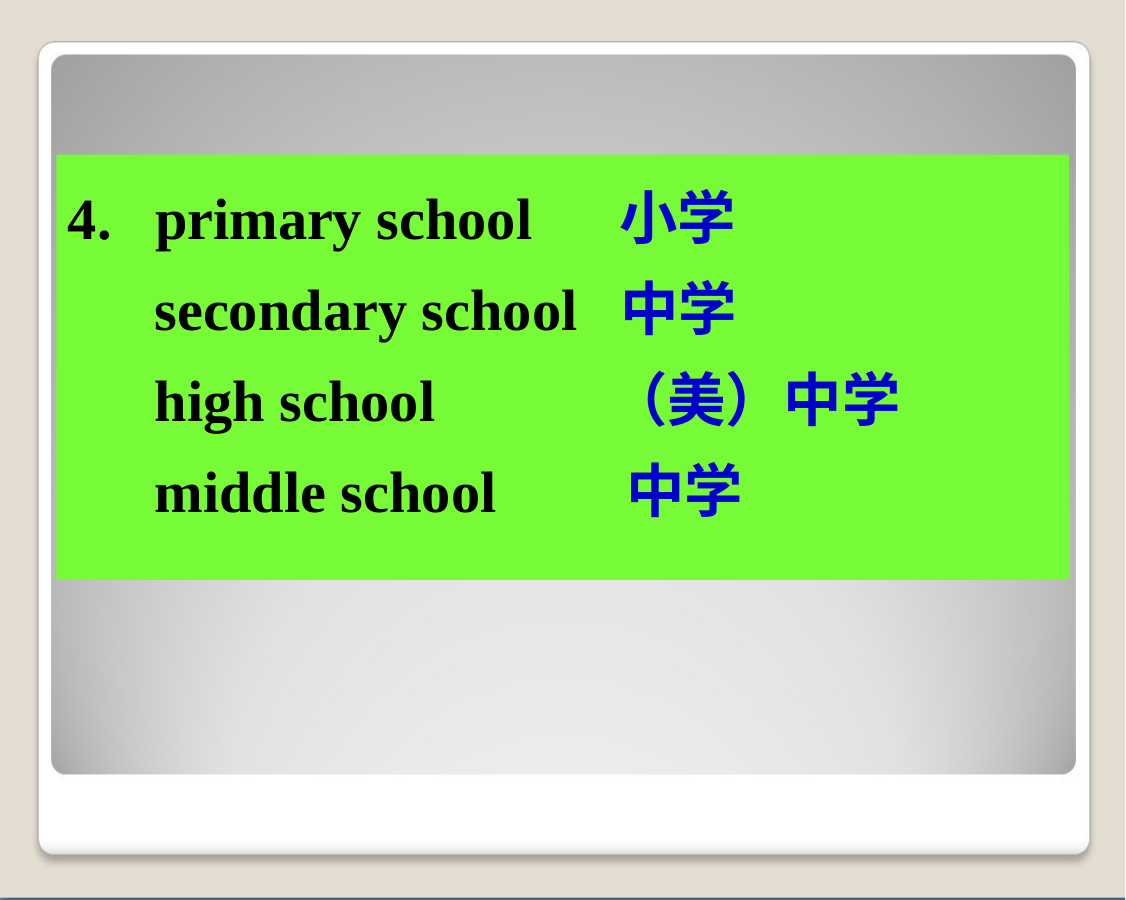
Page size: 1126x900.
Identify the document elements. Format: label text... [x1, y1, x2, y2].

picture [0, 0, 1126, 900]
list 4. primary school 小学 secondary school 中学 high school （美）中学 middle school 中学 [56, 154, 1069, 580]
